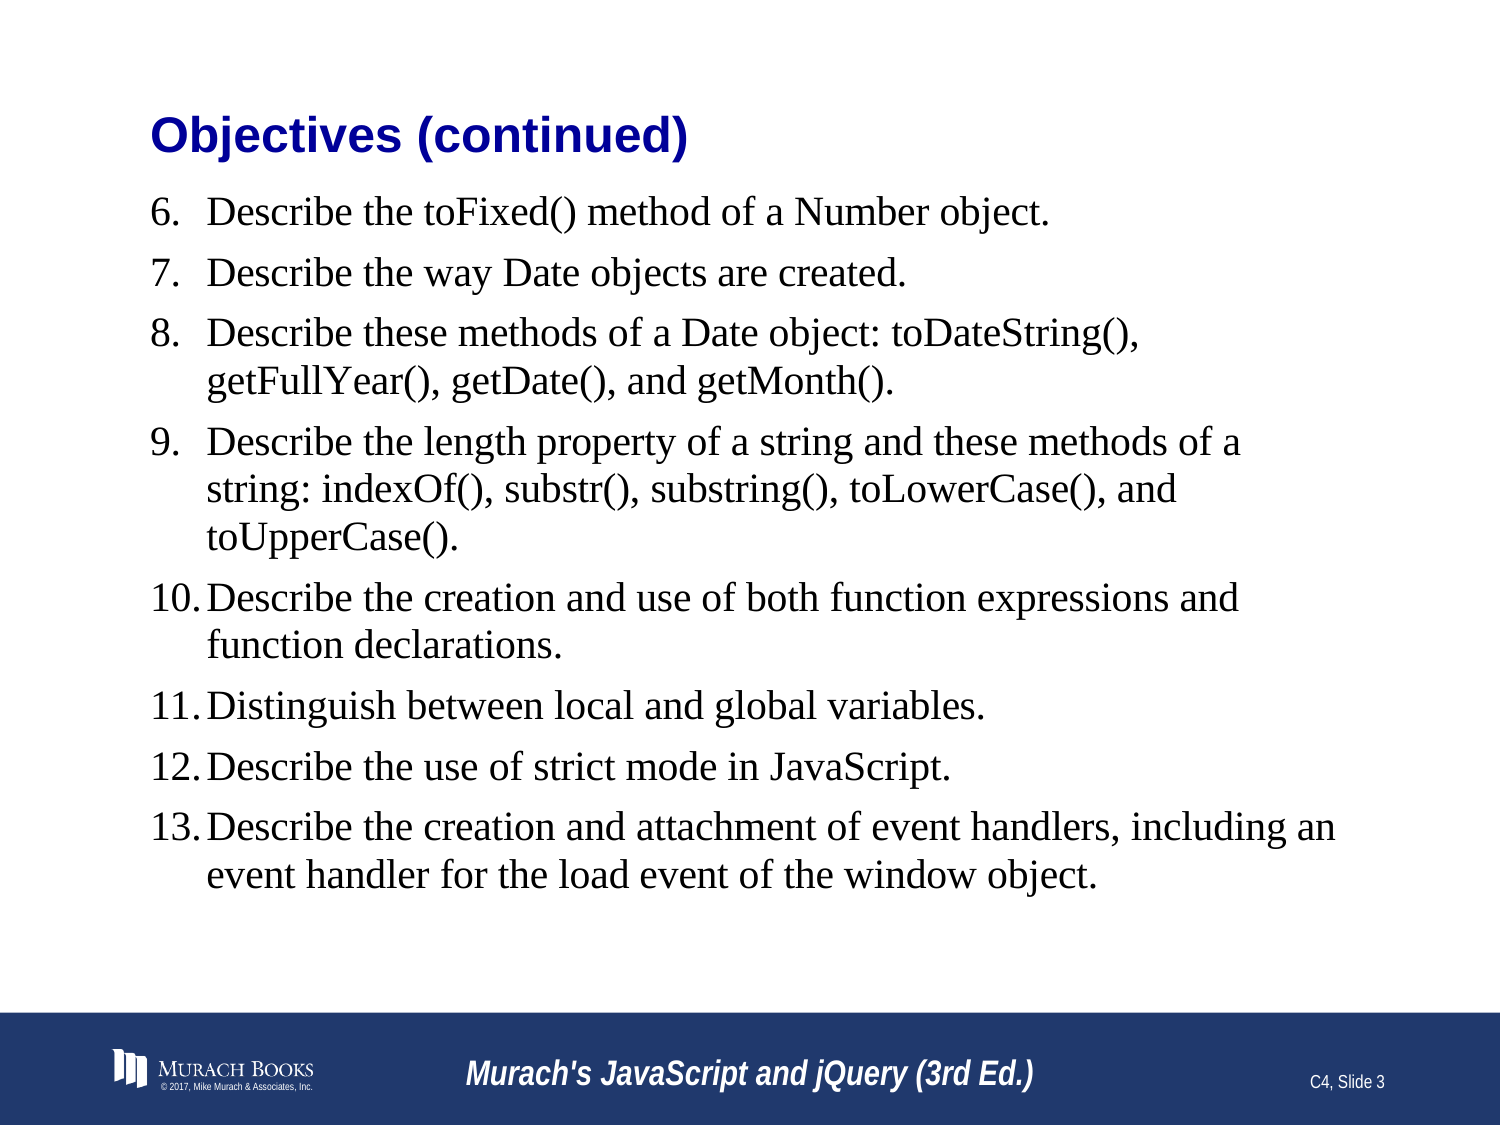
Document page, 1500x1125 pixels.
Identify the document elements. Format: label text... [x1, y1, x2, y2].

slide_number Murach's JavaScript and jQuery (3rd Ed.) [463, 1025, 1050, 1100]
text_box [149, 187, 1350, 1006]
slide_number C4, Slide 3 [1087, 1025, 1400, 1100]
title Objectives (continued) [150, 102, 1350, 164]
footer © 2017, Mike Murach & Associates, Inc. [12, 1025, 463, 1100]
